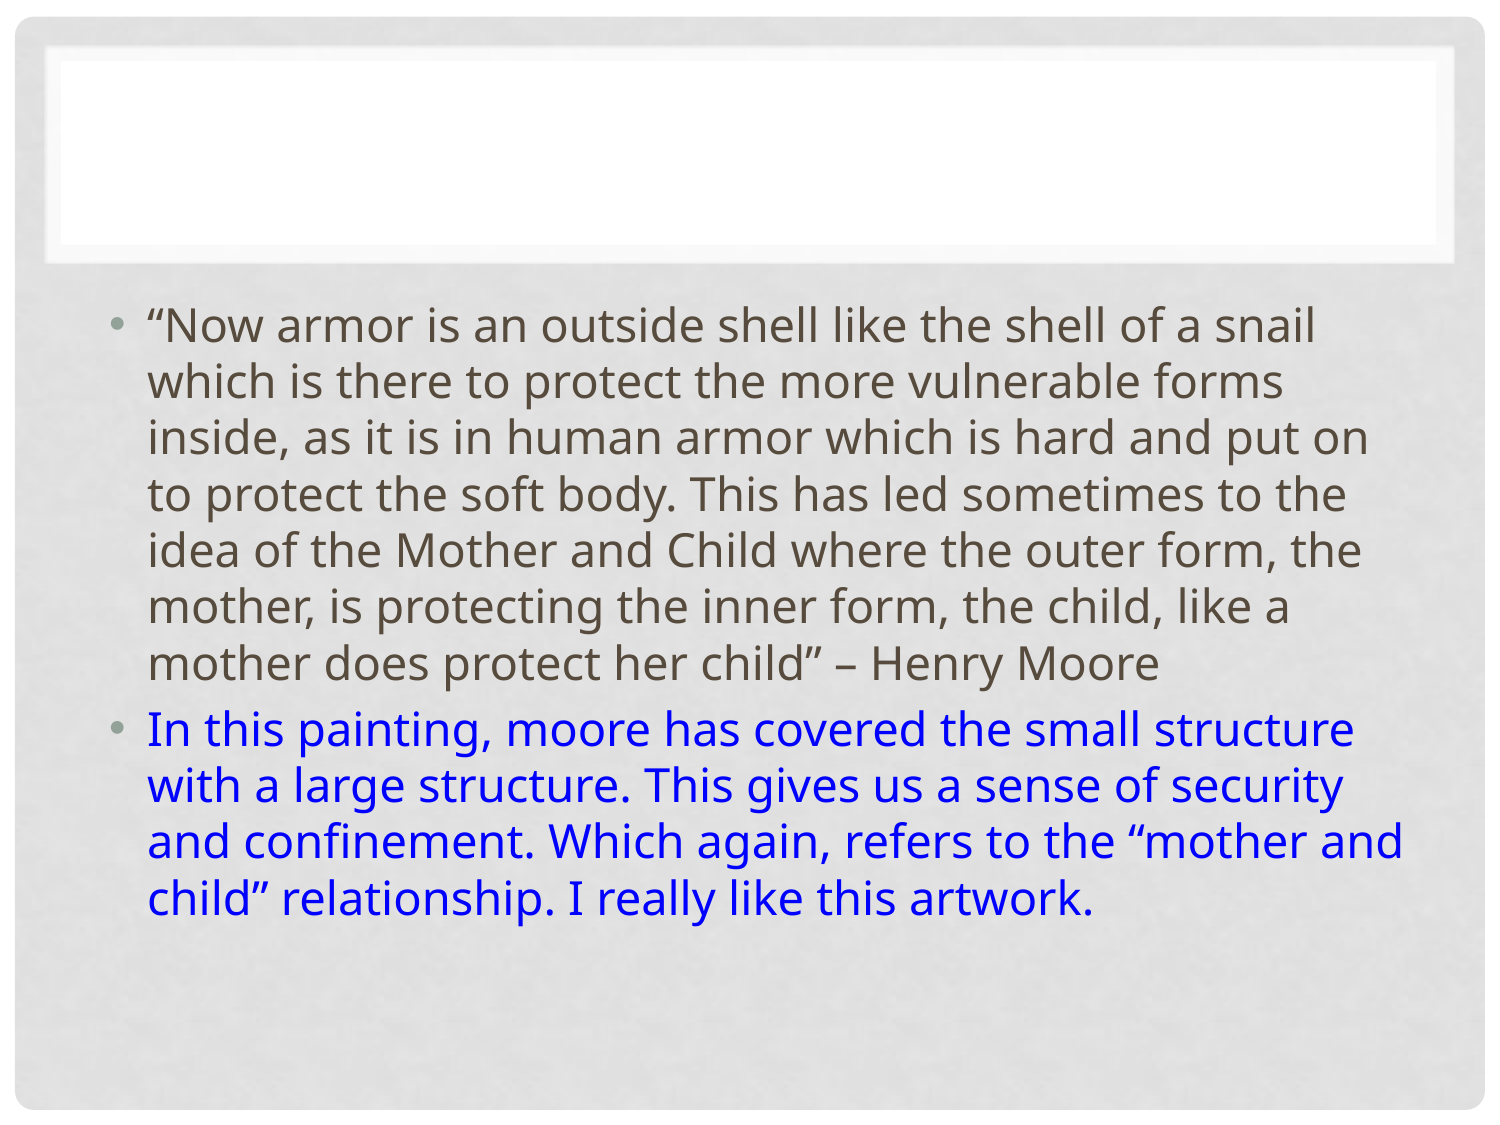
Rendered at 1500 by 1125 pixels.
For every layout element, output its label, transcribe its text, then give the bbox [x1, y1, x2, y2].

list “Now armor is an outside shell like the shell of a snail which is there to protect the more vulnerable forms inside, as it is in human armor which is hard and put on to protect the soft body. This has led sometimes to the idea of the Mother and Child where the outer form, the mother, is protecting the inner form, the child, like a mother does protect her child” – Henry Moore In this painting, moore has covered the small structure with a large structure. This gives us a sense of security and confinement. Which again, refers to the “mother and child” relationship. I really like this artwork. [75, 287, 1425, 1005]
